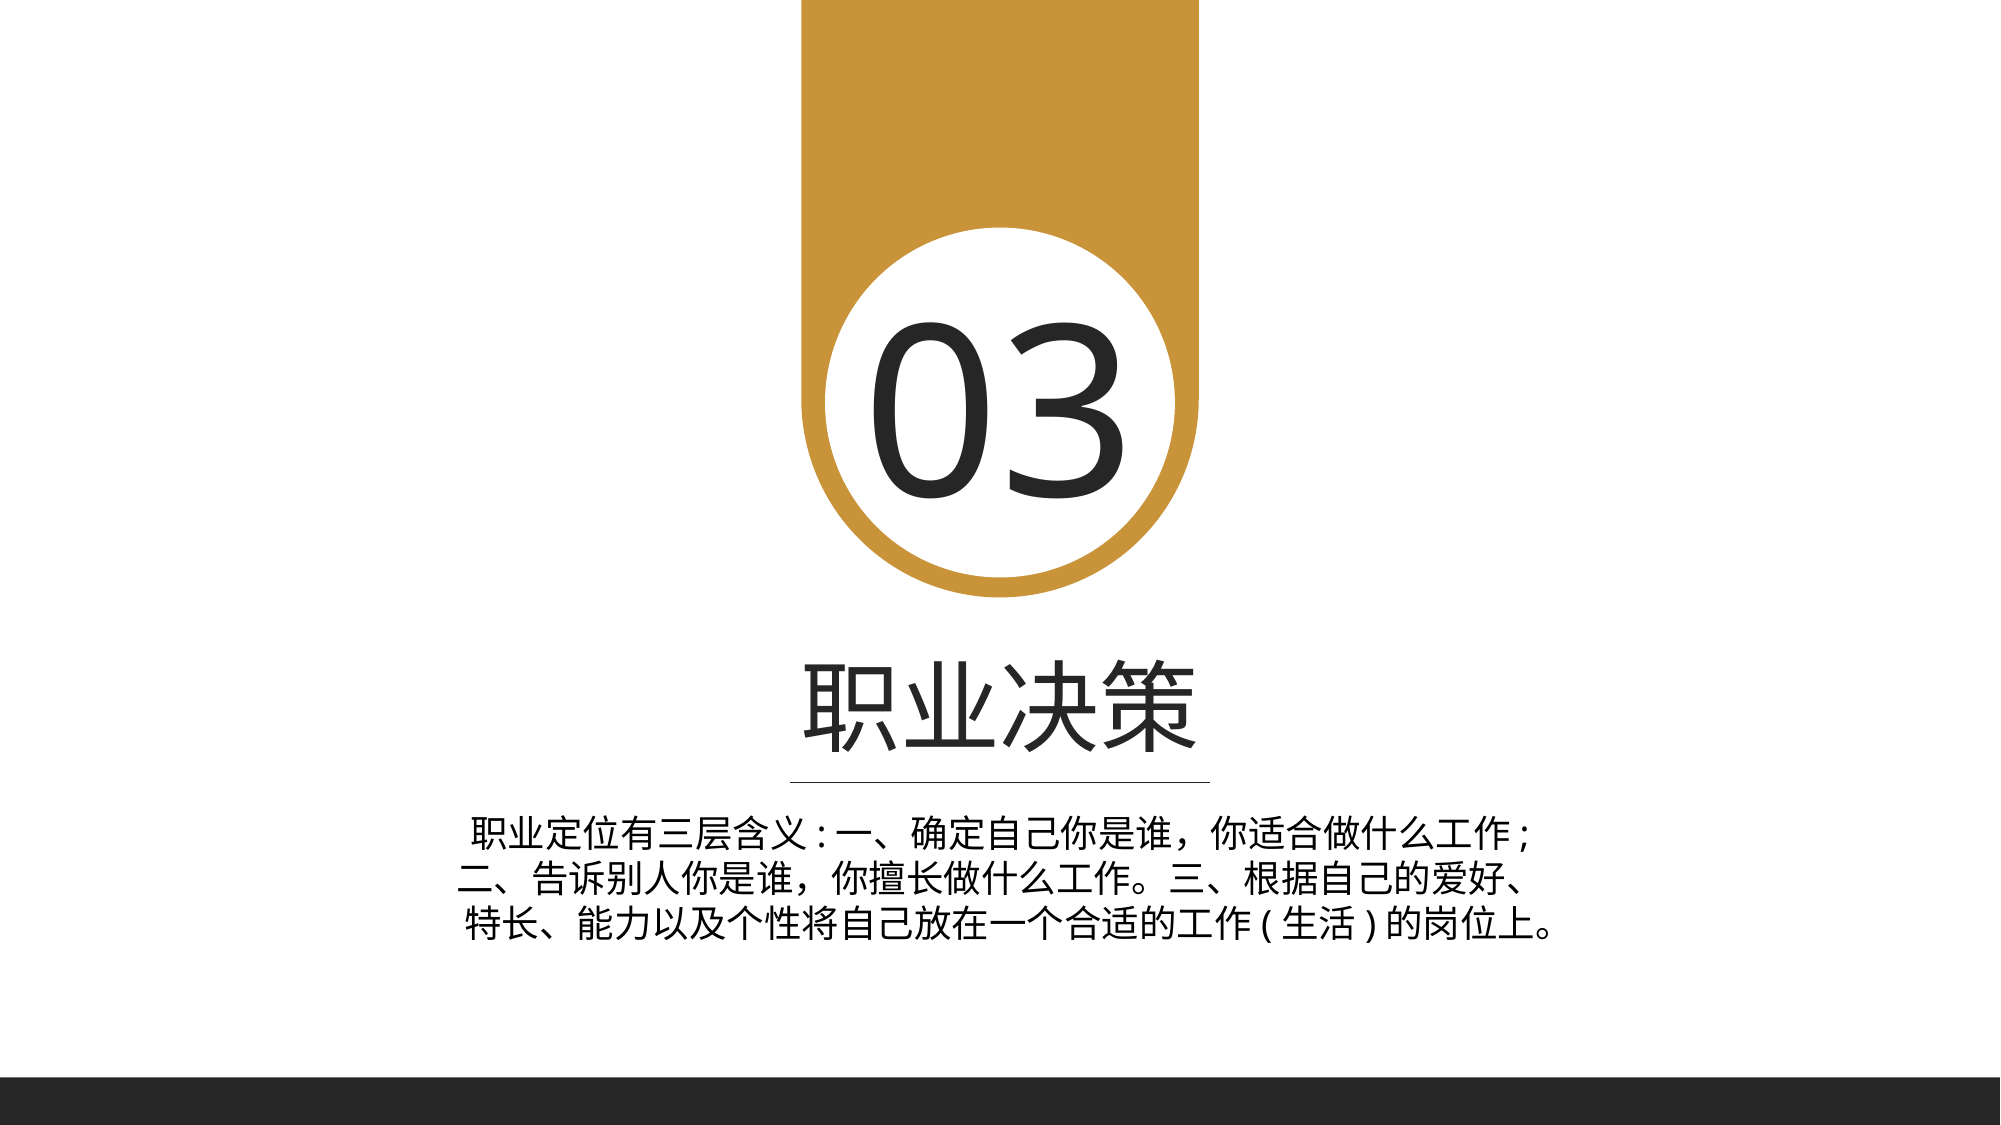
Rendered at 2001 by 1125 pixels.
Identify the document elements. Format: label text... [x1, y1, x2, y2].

text_box [1163, 336, 1176, 469]
text_box [0, 1076, 2000, 1125]
text_box [873, 553, 1127, 599]
text_box [823, 336, 837, 469]
text_box [800, 0, 1200, 515]
text_box 职业决策 [650, 636, 1351, 772]
text_box [908, 553, 1092, 579]
text_box 03 [837, 249, 1163, 553]
text_box 职业定位有三层含义:一、确定自己你是谁，你适合做什么工作; 二、告诉别人你是谁，你擅长做什么工作。三、根据自己的爱好、特长、能力以及个性将自己放在一个合适的工作(生活)的岗位上。 [438, 802, 1562, 953]
text_box [913, 226, 1086, 249]
